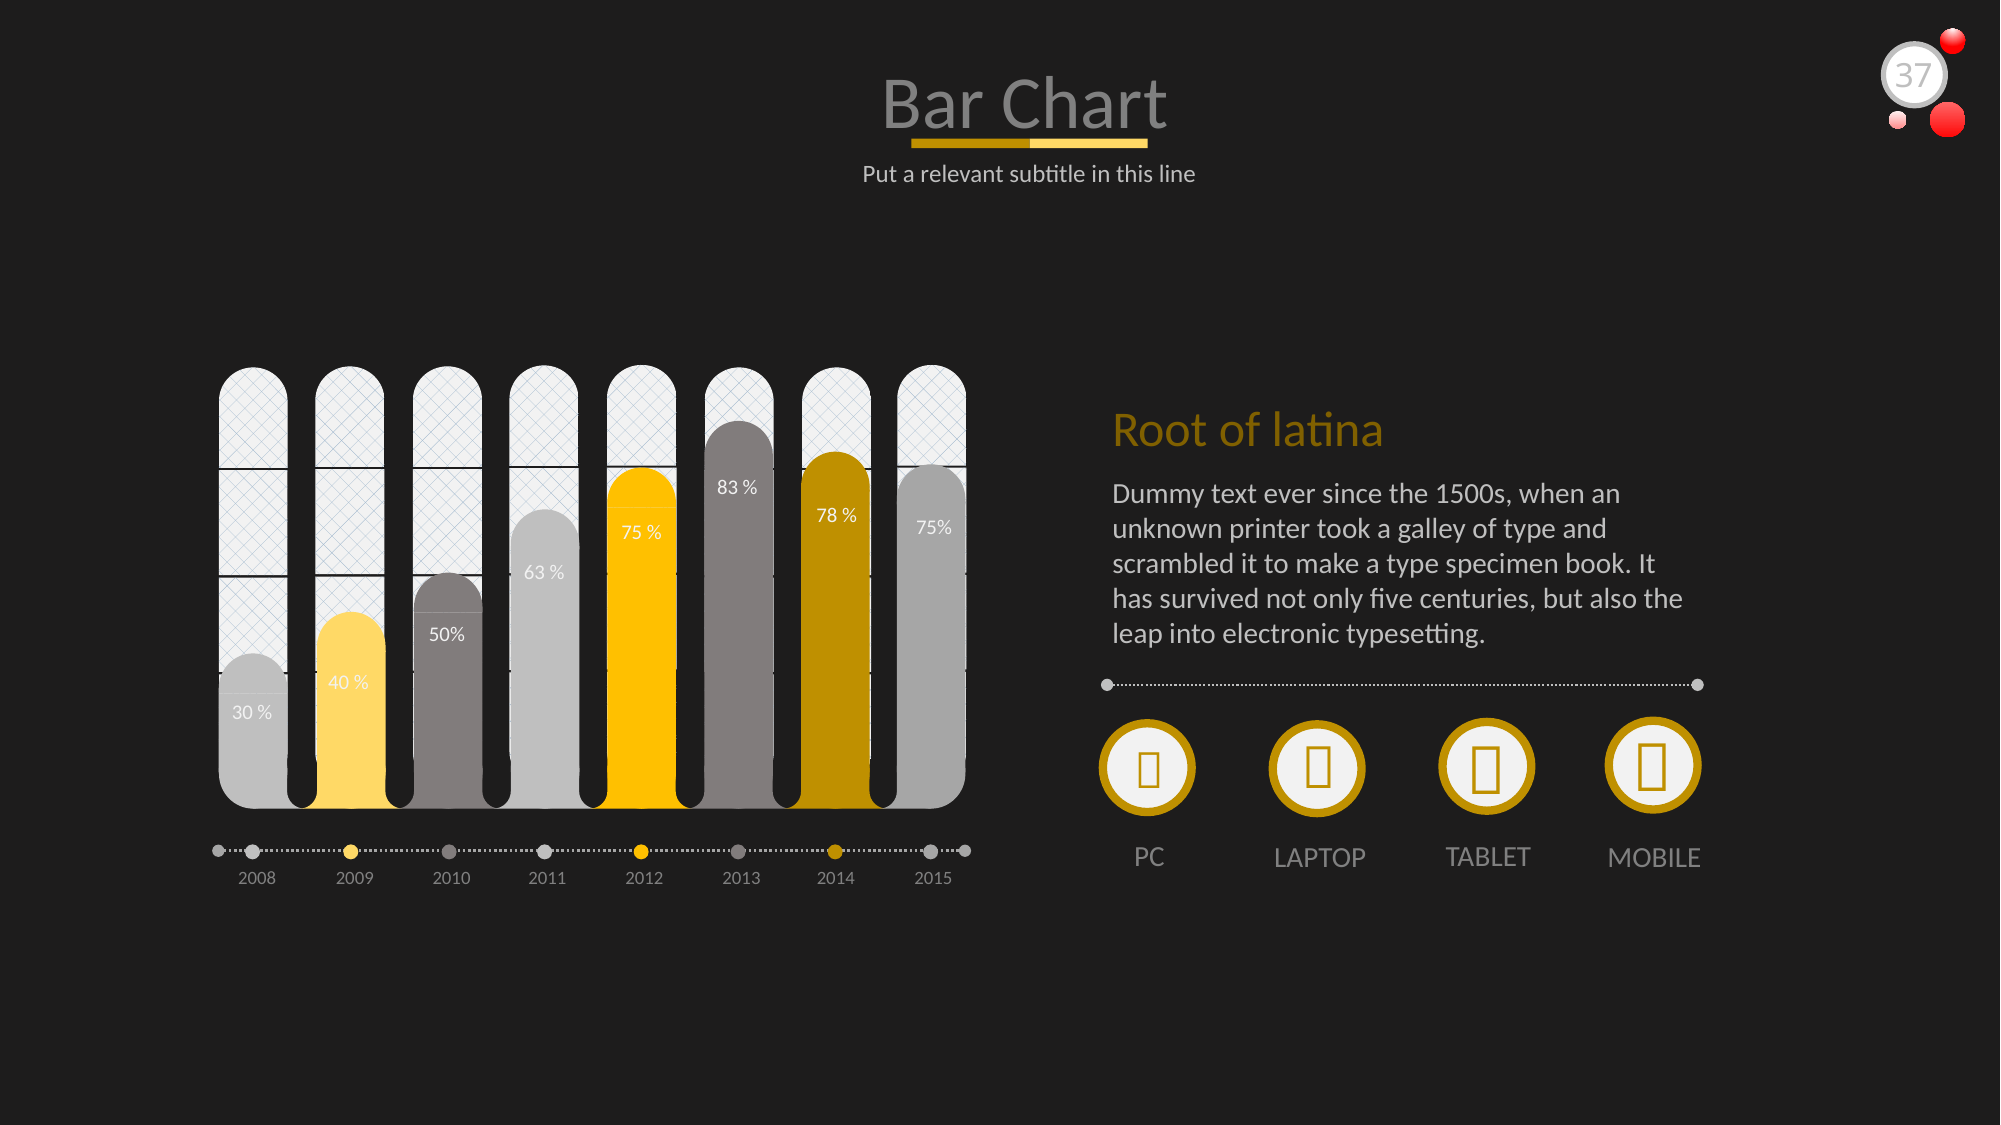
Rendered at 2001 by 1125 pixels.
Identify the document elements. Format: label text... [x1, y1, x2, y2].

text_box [911, 138, 1148, 149]
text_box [606, 364, 677, 467]
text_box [299, 611, 396, 809]
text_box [590, 467, 687, 809]
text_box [412, 366, 482, 572]
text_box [897, 364, 967, 785]
text_box Root of latina Dummy text ever since the 1500s, when an unknown printer took a galley of type and scrambled it to make a type specimen book. It has survived not only five centuries, but also the leap into electronic typesetting. [1097, 388, 1707, 636]
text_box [218, 844, 968, 897]
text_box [396, 572, 493, 809]
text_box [704, 367, 774, 420]
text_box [493, 509, 590, 809]
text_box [687, 420, 790, 809]
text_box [802, 367, 872, 451]
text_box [315, 366, 385, 611]
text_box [1429, 720, 1548, 881]
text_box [1102, 723, 1192, 881]
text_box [1588, 717, 1721, 882]
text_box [1251, 723, 1389, 882]
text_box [783, 451, 887, 809]
text_box Put a relevant subtitle in this line [792, 142, 1267, 202]
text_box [509, 365, 579, 509]
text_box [218, 367, 288, 653]
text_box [879, 464, 966, 809]
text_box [1876, 28, 1966, 138]
text_box Bar Chart [597, 1, 1454, 152]
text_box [218, 653, 299, 809]
